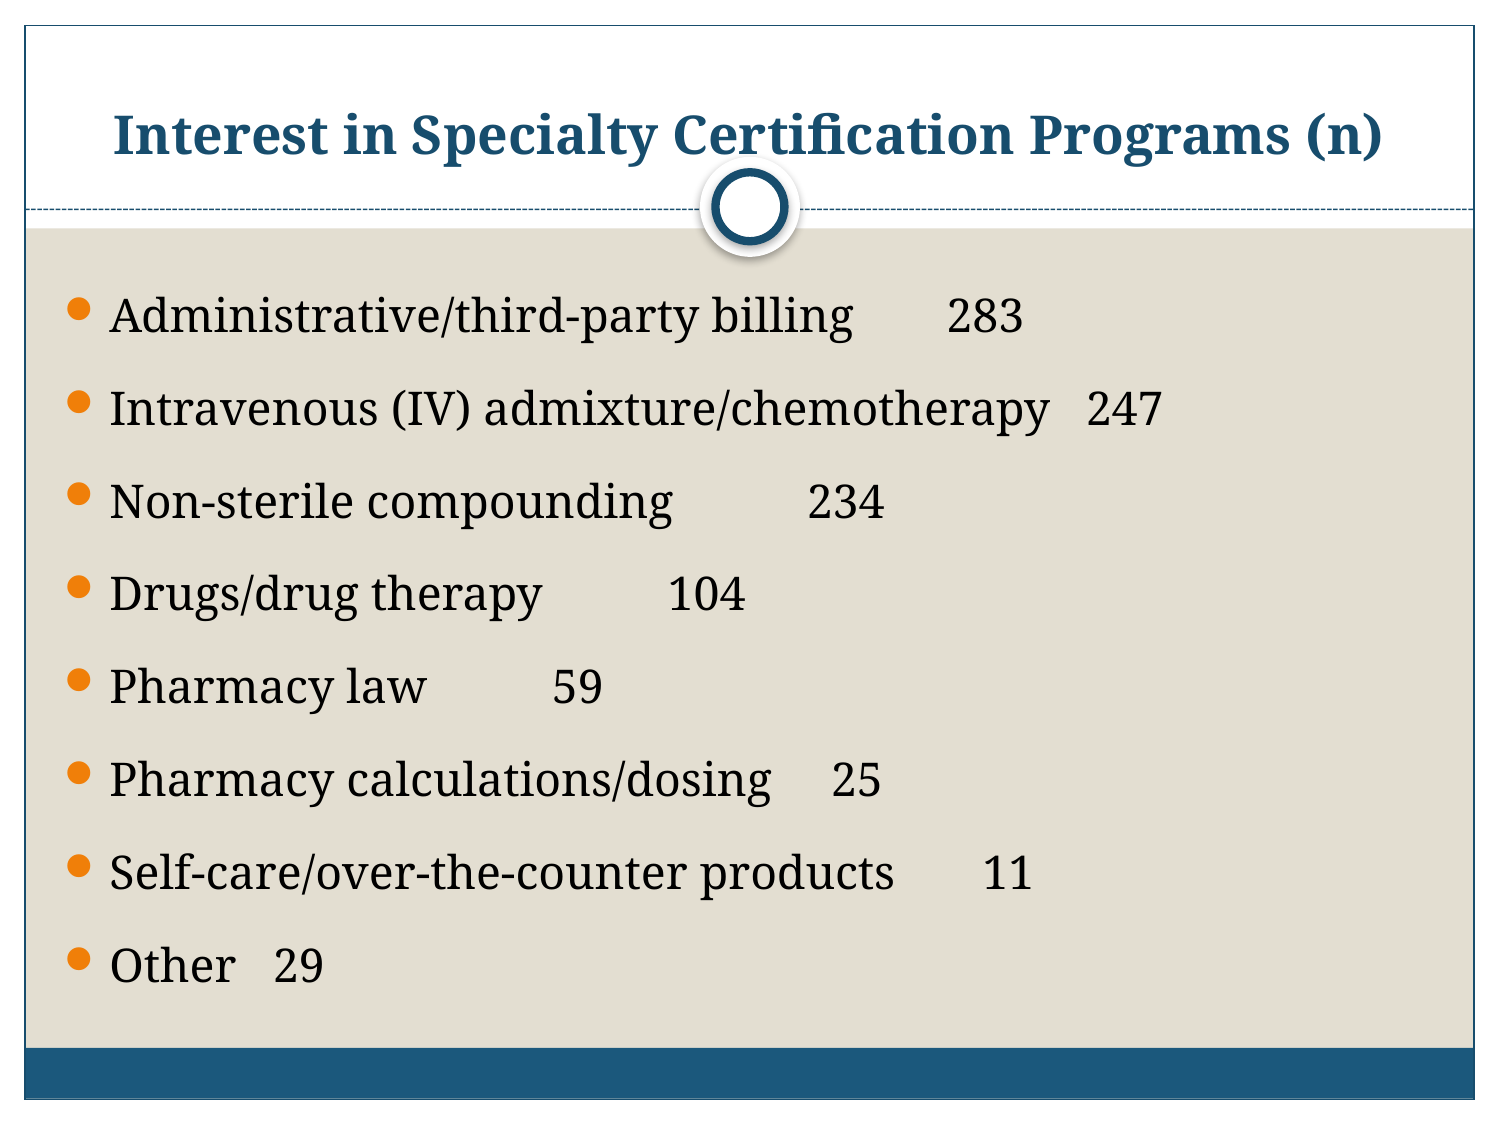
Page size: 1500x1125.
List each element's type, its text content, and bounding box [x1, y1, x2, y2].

list Administrative/third-party billing 283 Intravenous (IV) admixture/chemotherapy 247 Non-sterile compounding 234 Drugs/drug therapy 104 Pharmacy law 59 Pharmacy calculations/dosing 25 Self-care/over-the-counter products 11 Other 29 [49, 250, 1445, 1001]
title Interest in Specialty Certification Programs (n) [49, 37, 1450, 173]
